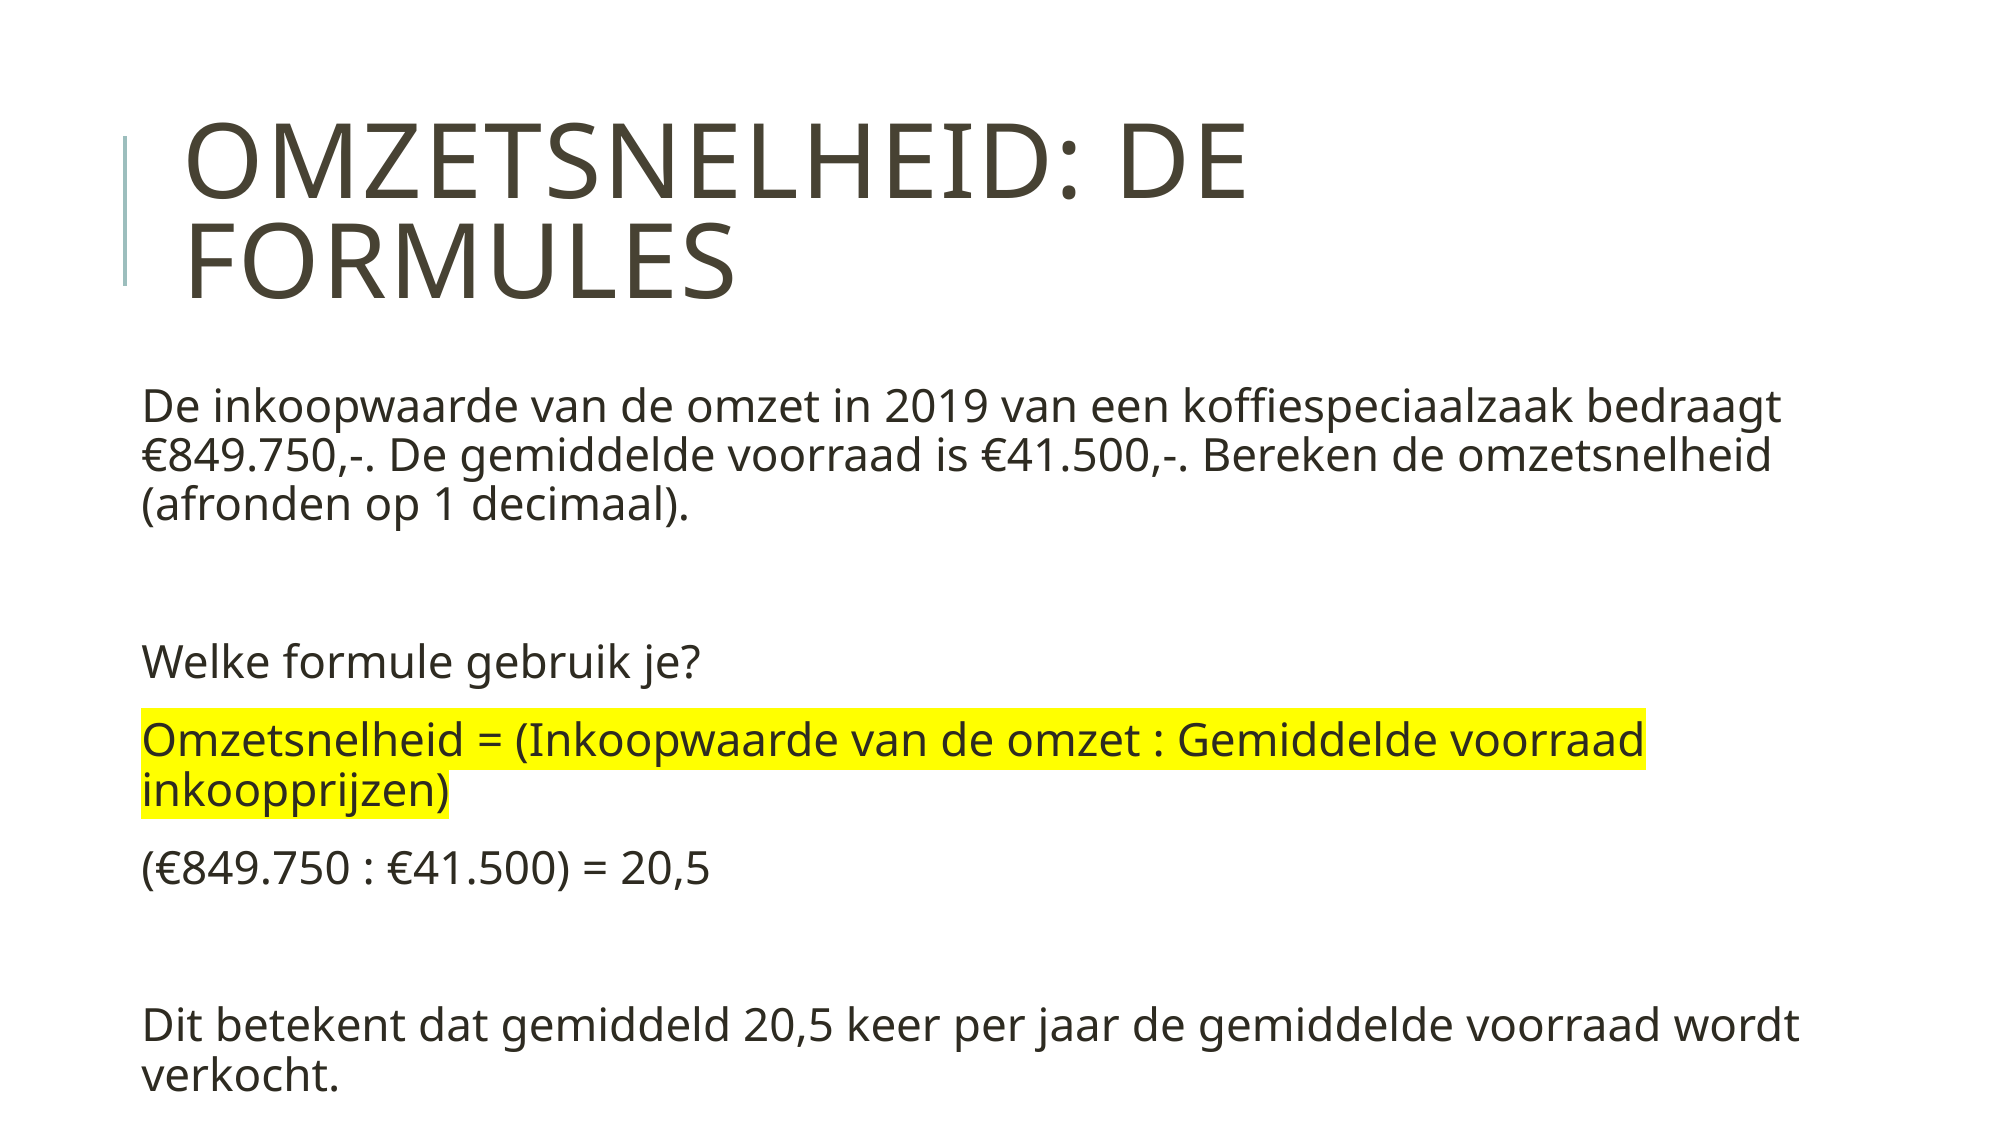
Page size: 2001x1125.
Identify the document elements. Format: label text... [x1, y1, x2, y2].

title Omzetsnelheid: de formules [168, 96, 1763, 342]
list De inkoopwaarde van de omzet in 2019 van een koffiespeciaalzaak bedraagt €849.750,-. De gemiddelde voorraad is €41.500,-. Bereken de omzetsnelheid (afronden op 1 decimaal). Welke formule gebruik je? Omzetsnelheid = (Inkoopwaarde van de omzet : Gemiddelde voorraad inkoopprijzen) (€849.750 : €41.500) = 20,5 Dit betekent dat gemiddeld 20,5 keer per jaar de gemiddelde voorraad wordt verkocht. [118, 375, 1883, 1035]
